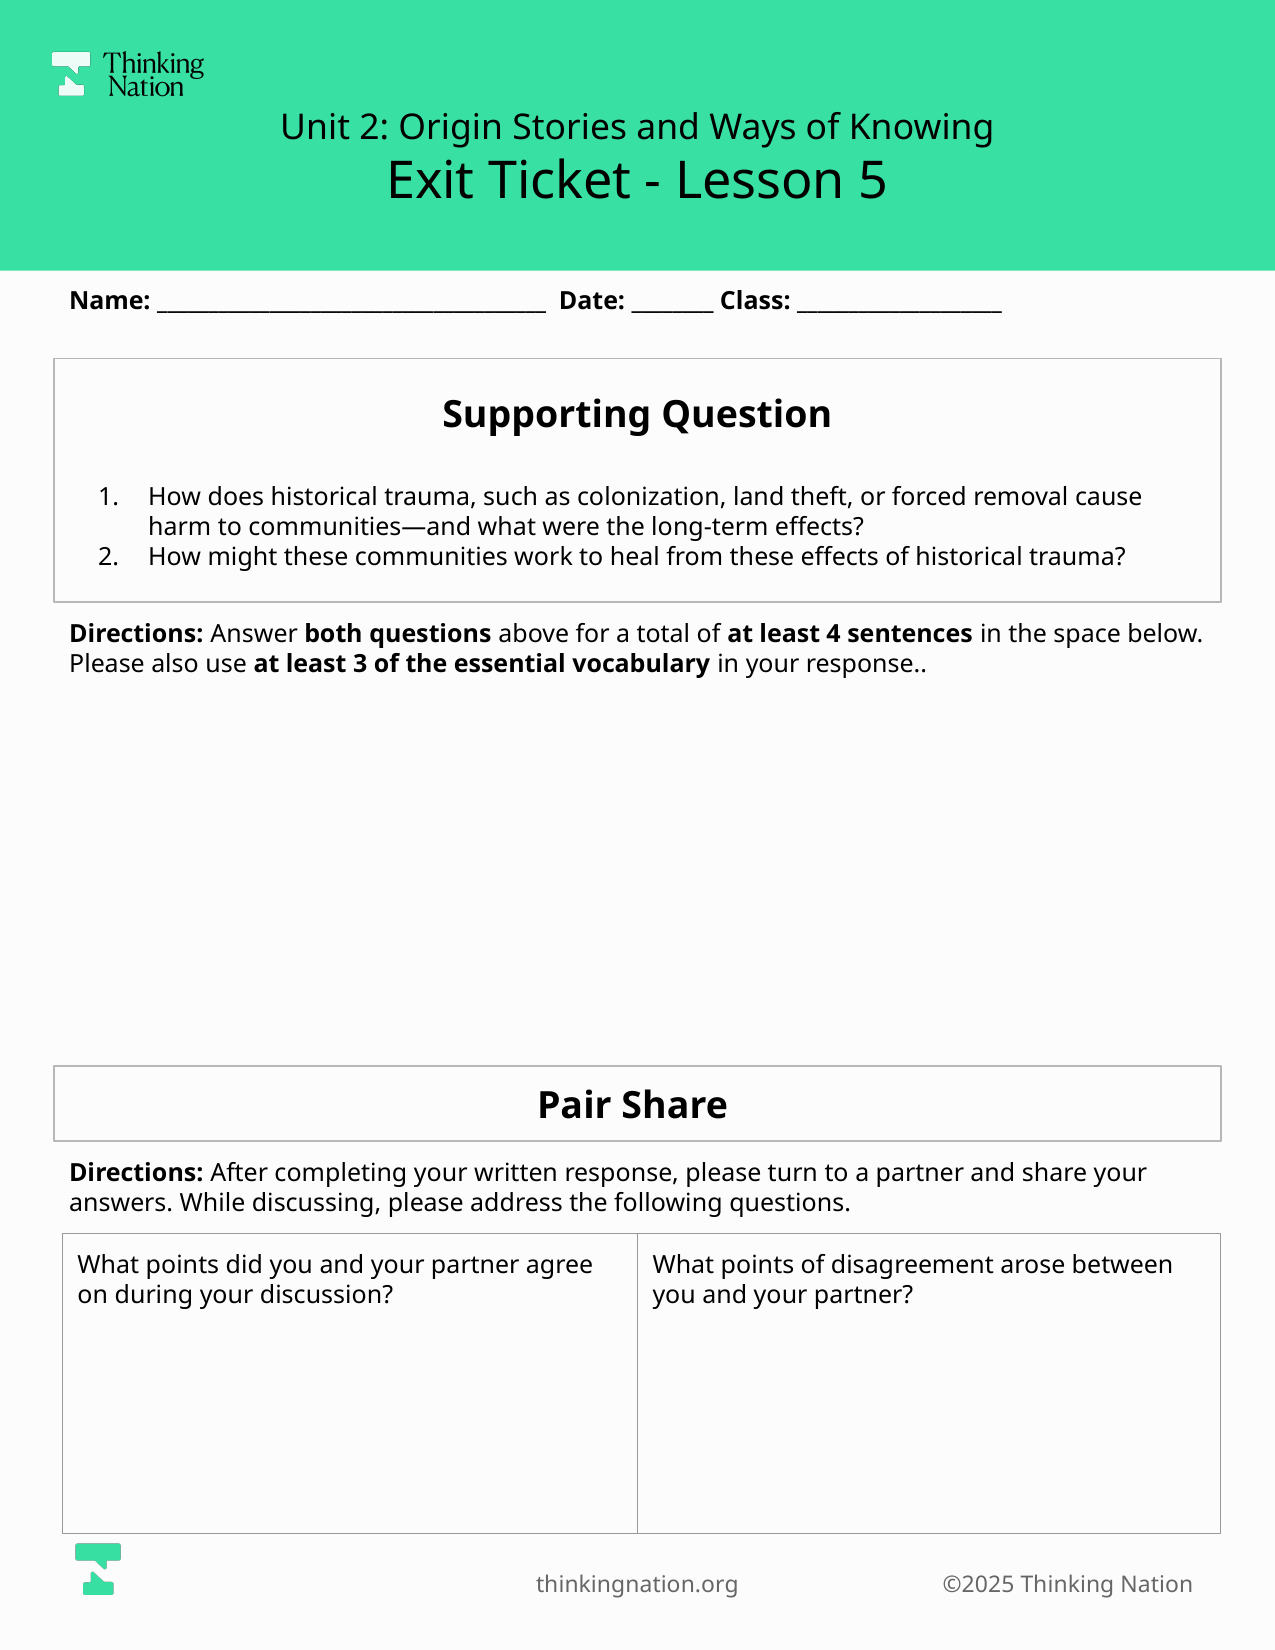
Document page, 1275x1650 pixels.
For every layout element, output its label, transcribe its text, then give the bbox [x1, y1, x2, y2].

text_box Supporting Question How does historical trauma, such as colonization, land theft, or forced removal cause harm to communities—and what were the long-term effects? How might these communities work to heal from these effects of historical trauma? [54, 358, 1221, 602]
text_box Directions: After completing your written response, please turn to a partner and share your answers. While discussing, please address the following questions. [54, 1141, 1221, 1232]
text_box thinkingnation.org [486, 1553, 789, 1605]
text_box What points of disagreement arose between you and your partner? [637, 1233, 1221, 1534]
picture [62, 1533, 134, 1605]
text_box Pair Share [54, 1065, 1221, 1141]
text_box Directions: Answer both questions above for a total of at least 4 sentences in the space below. Please also use at least 3 of the essential vocabulary in your response.. [54, 602, 1230, 693]
picture [35, 37, 210, 110]
text_box Unit 2: Origin Stories and Ways of Knowing Exit Ticket - Lesson 5 [0, 0, 1275, 271]
text_box What points did you and your partner agree on during your discussion? [62, 1233, 637, 1534]
text_box ©2025 Thinking Nation [907, 1553, 1210, 1605]
text_box Name: ______________________________________ Date: ________ Class: ____________________ [54, 270, 1221, 330]
